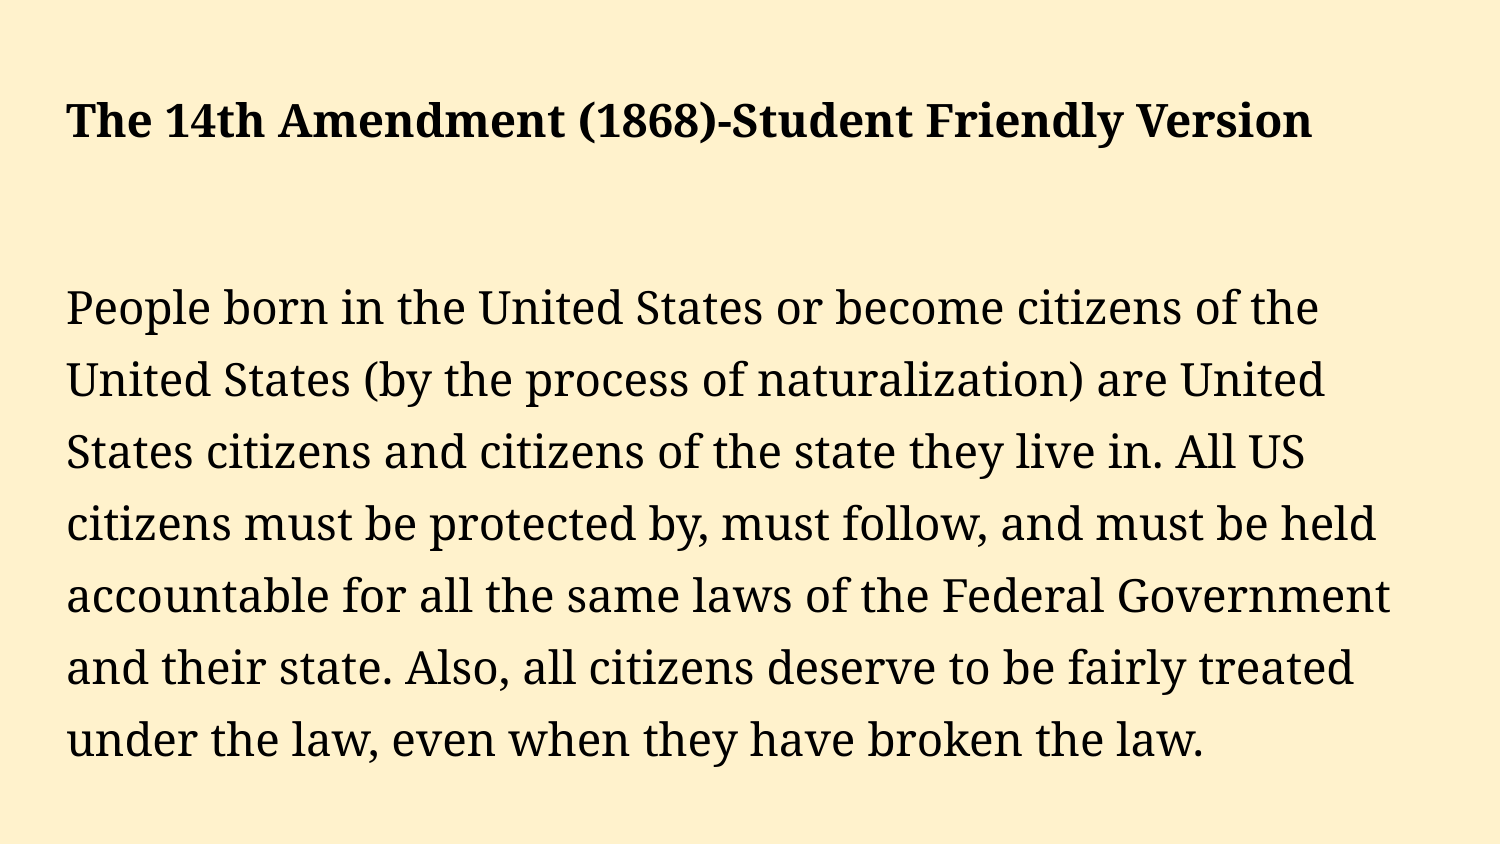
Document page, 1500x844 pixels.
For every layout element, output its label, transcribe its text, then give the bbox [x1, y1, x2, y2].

title The 14th Amendment (1868)-Student Friendly Version [51, 72, 1449, 167]
list People born in the United States or become citizens of the United States (by the process of naturalization) are United States citizens and citizens of the state they live in. All US citizens must be protected by, must follow, and must be held accountable for all the same laws of the Federal Government and their state. Also, all citizens deserve to be fairly treated under the law, even when they have broken the law. [51, 251, 1449, 812]
